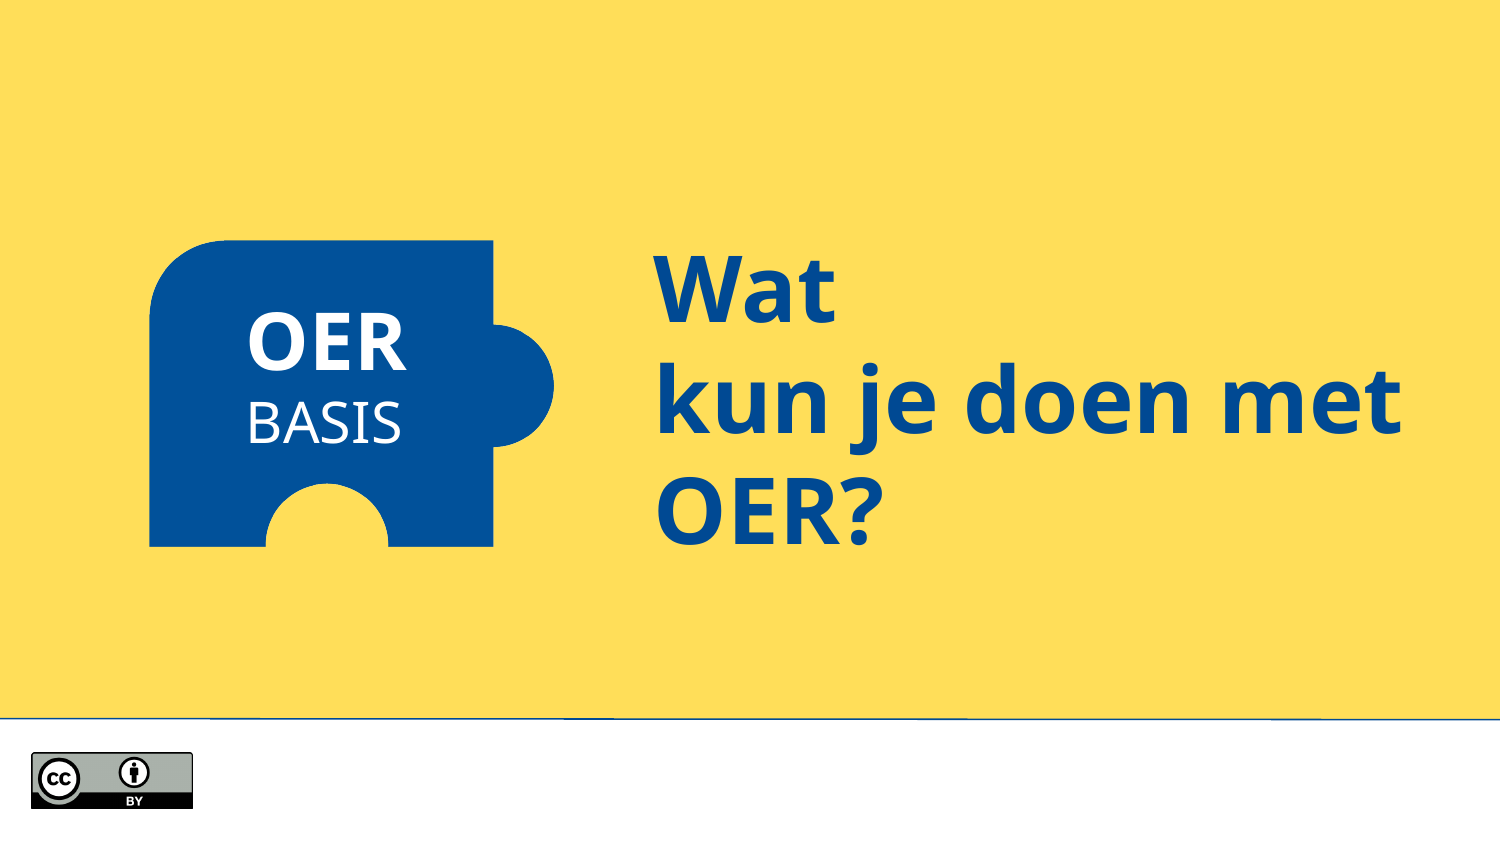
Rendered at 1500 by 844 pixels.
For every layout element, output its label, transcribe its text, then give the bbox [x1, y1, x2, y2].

picture [149, 239, 554, 548]
text_box OER BASIS [558, 272, 847, 474]
text_box [0, 727, 1500, 844]
picture [31, 752, 193, 809]
text_box Wat kun je doen met OER? [639, 215, 1427, 578]
